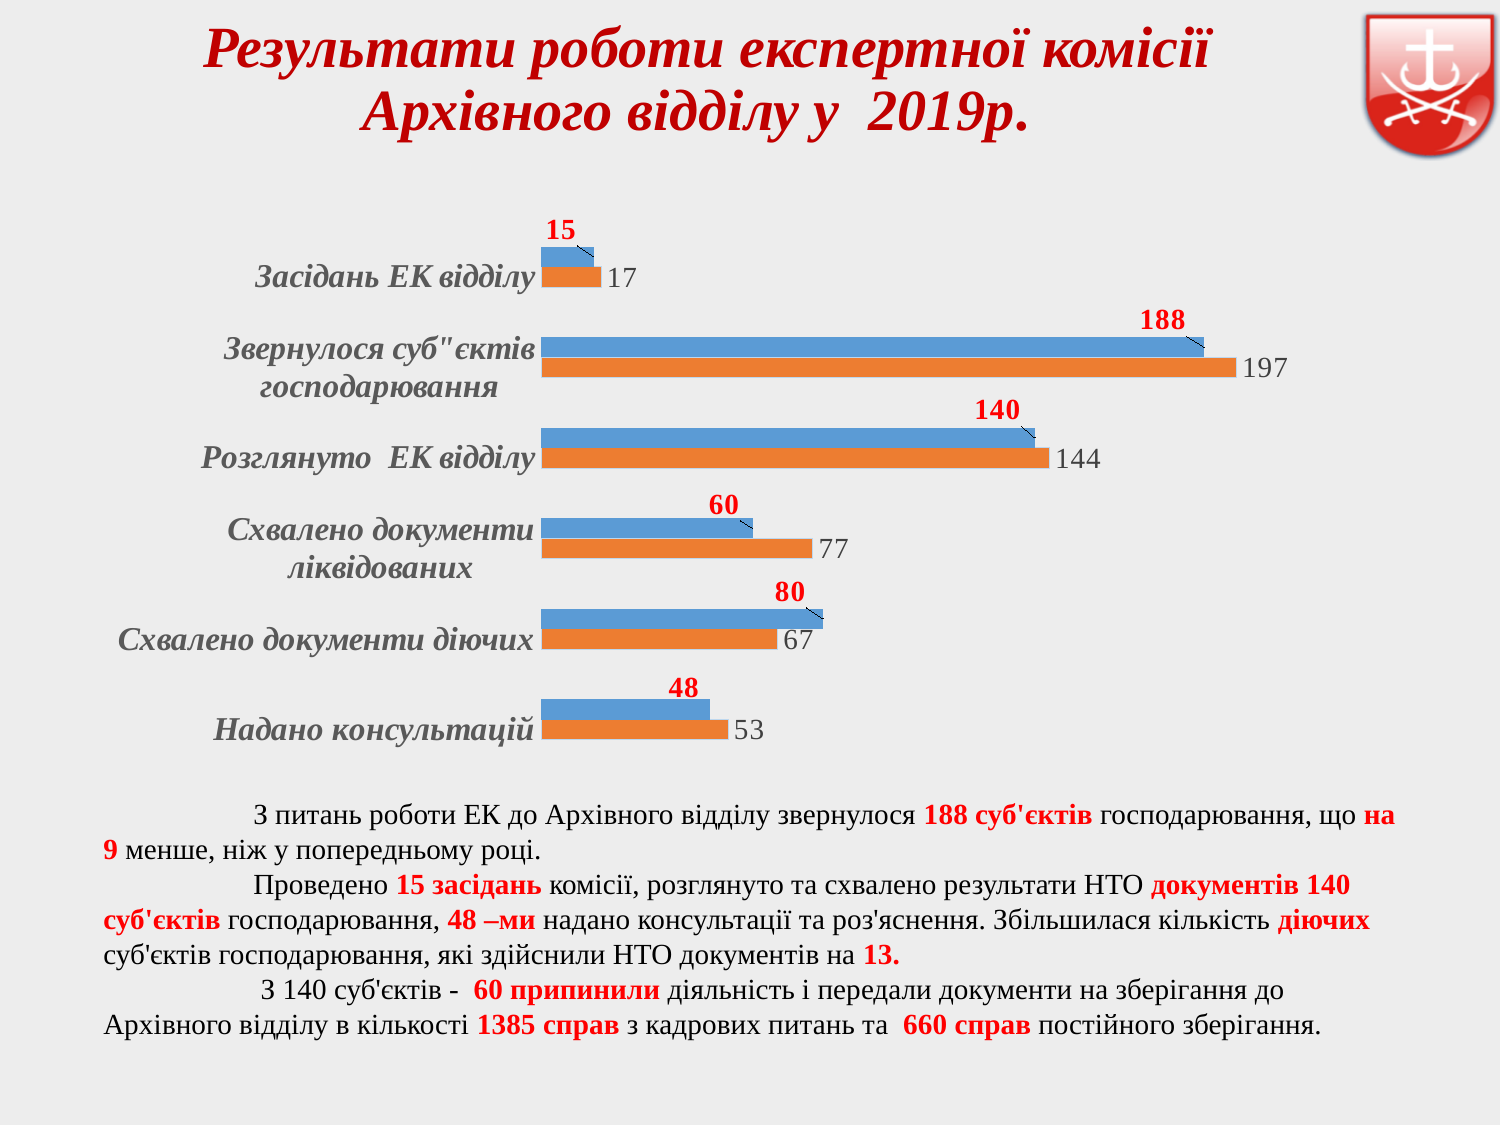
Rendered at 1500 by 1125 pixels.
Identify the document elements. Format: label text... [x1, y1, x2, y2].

title Результати роботи експертної комісії Архівного відділу у 2019р. [0, 0, 1500, 161]
text_box З питань роботи ЕК до Архівного відділу звернулося 188 суб'єктів господарювання, що на 9 менше, ніж у попередньому році. Проведено 15 засідань комісії, розглянуто та схвалено результати НТО документів 140 суб'єктів господарювання, 48 –ми надано консультації та роз'яснення. Збільшилася кількість діючих суб'єктів господарювання, які здійснили НТО документів на 13. З 140 суб'єктів - 60 припинили діяльність і передали документи на зберігання до Архівного відділу в кількості 1385 справ з кадрових питань та 660 справ постійного зберігання. [88, 787, 1424, 1093]
chart [88, 149, 1424, 776]
picture [1358, 8, 1500, 161]
